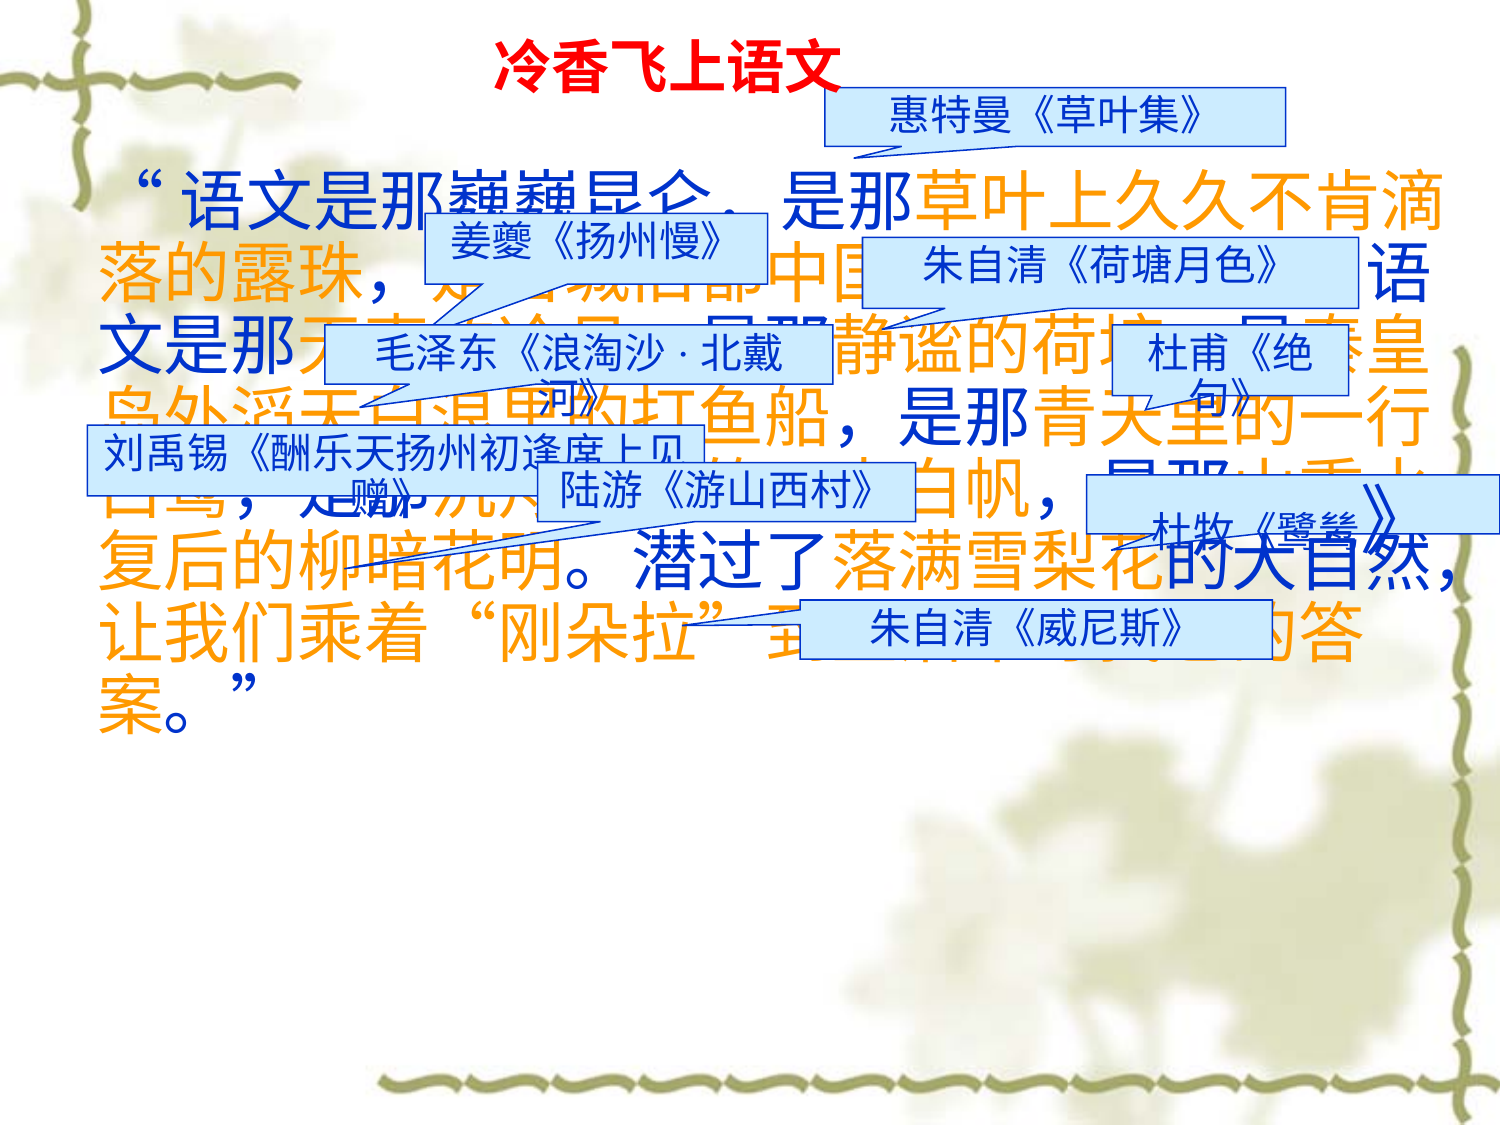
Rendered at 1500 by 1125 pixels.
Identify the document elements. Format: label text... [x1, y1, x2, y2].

text_box 陆游《游山西村》 [344, 462, 916, 569]
text_box 朱自清《威尼斯》 [681, 600, 1273, 660]
text_box 杜牧《鹭鸶》 [1086, 474, 1500, 551]
text_box 杜甫《绝句》 [1112, 324, 1349, 410]
text_box 朱自清《荷塘月色》 [862, 237, 1359, 330]
text_box 刘禹锡《酬乐天扬州初逢席上见赠》 [87, 425, 705, 496]
text_box 毛泽东《浪淘沙·北戴河》 [324, 324, 833, 408]
text_box 姜夔《扬州慢》 [425, 213, 768, 324]
picture [0, 0, 1500, 1125]
text_box 惠特曼《草叶集》 [824, 87, 1286, 159]
text_box 冷香飞上语文 [478, 30, 859, 109]
text_box “语文是那巍巍昆仑，是那草叶上久久不肯滴落的露珠，是古城旧都中国色天香的牡丹；语文是那无声的冷月，是那静谧的荷塘，是秦皇岛外滔天白浪里的打鱼船，是那青天里的一行白鹭，是那沉舟侧畔的万点白帆，是那山重水复后的柳暗花明。潜过了落满雪梨花的大自然，让我们乘着“刚朵拉”到生活中寻找它的答案。” [82, 160, 1500, 752]
